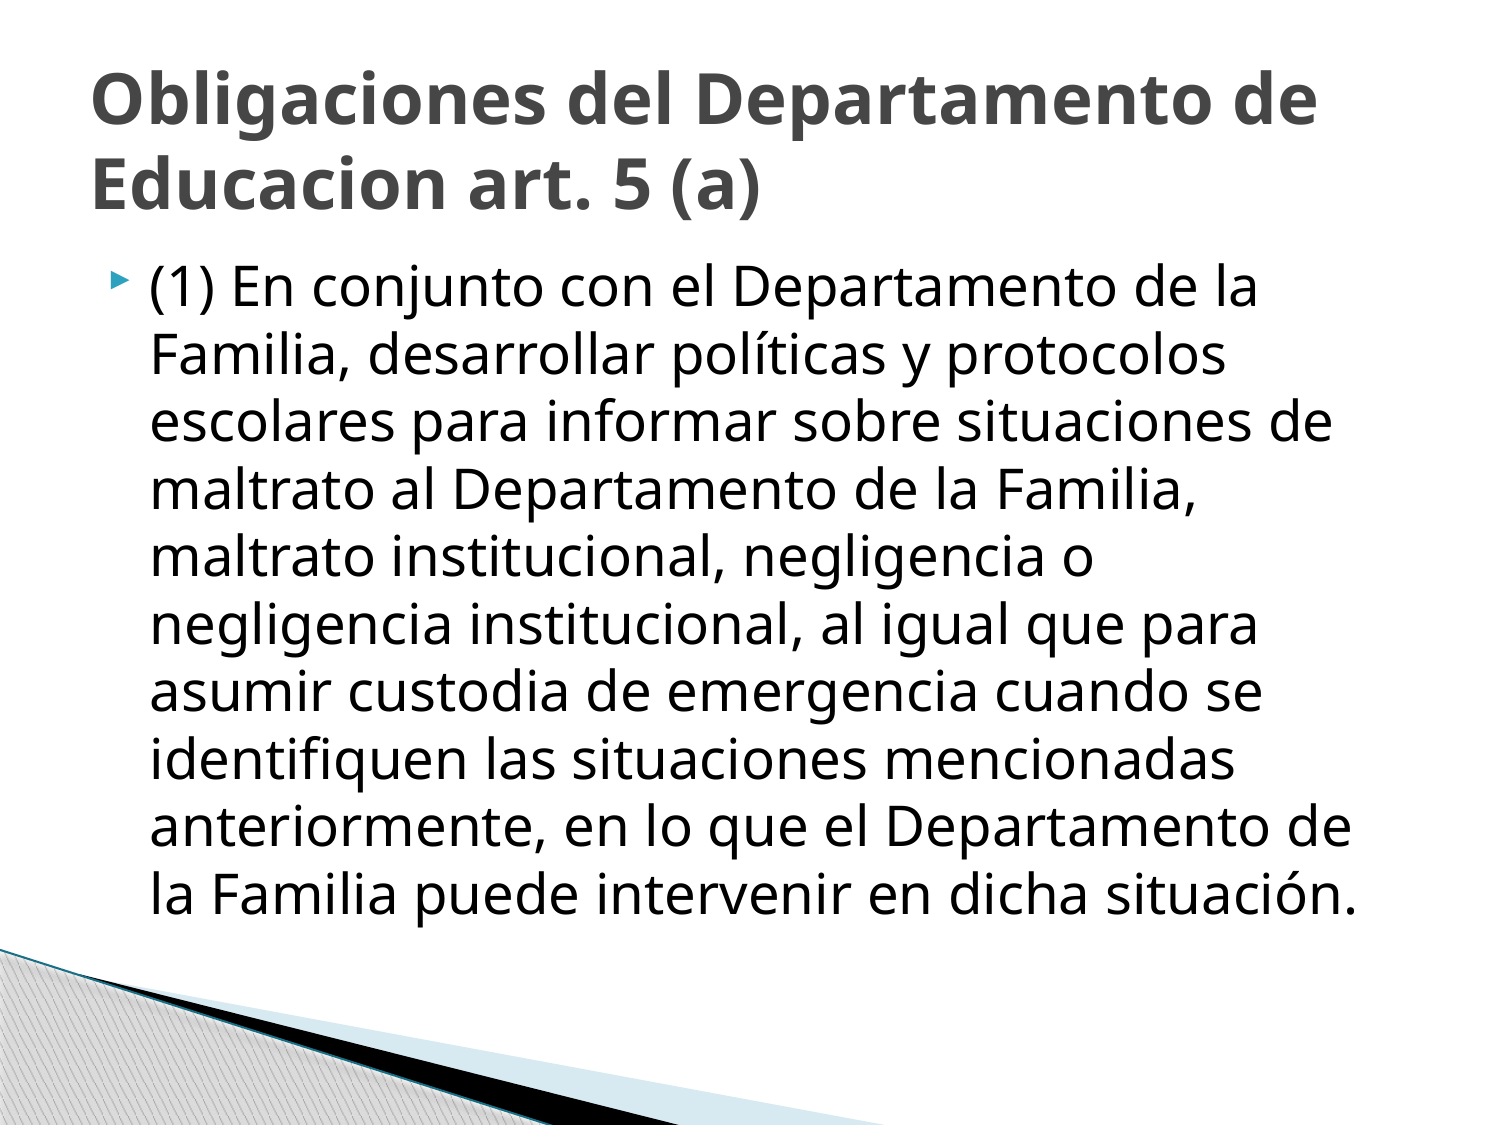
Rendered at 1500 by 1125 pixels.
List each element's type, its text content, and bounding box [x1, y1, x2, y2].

title Obligaciones del Departamento de Educacion art. 5 (a) [75, 45, 1425, 233]
list (1) En conjunto con el Departamento de la Familia, desarrollar políticas y protocolos escolares para informar sobre situaciones de maltrato al Departamento de la Familia, maltrato institucional, negligencia o negligencia institucional, al igual que para asumir custodia de emergencia cuando se identifiquen las situaciones mencionadas anteriormente, en lo que el Departamento de la Familia puede intervenir en dicha situación. [75, 243, 1425, 986]
